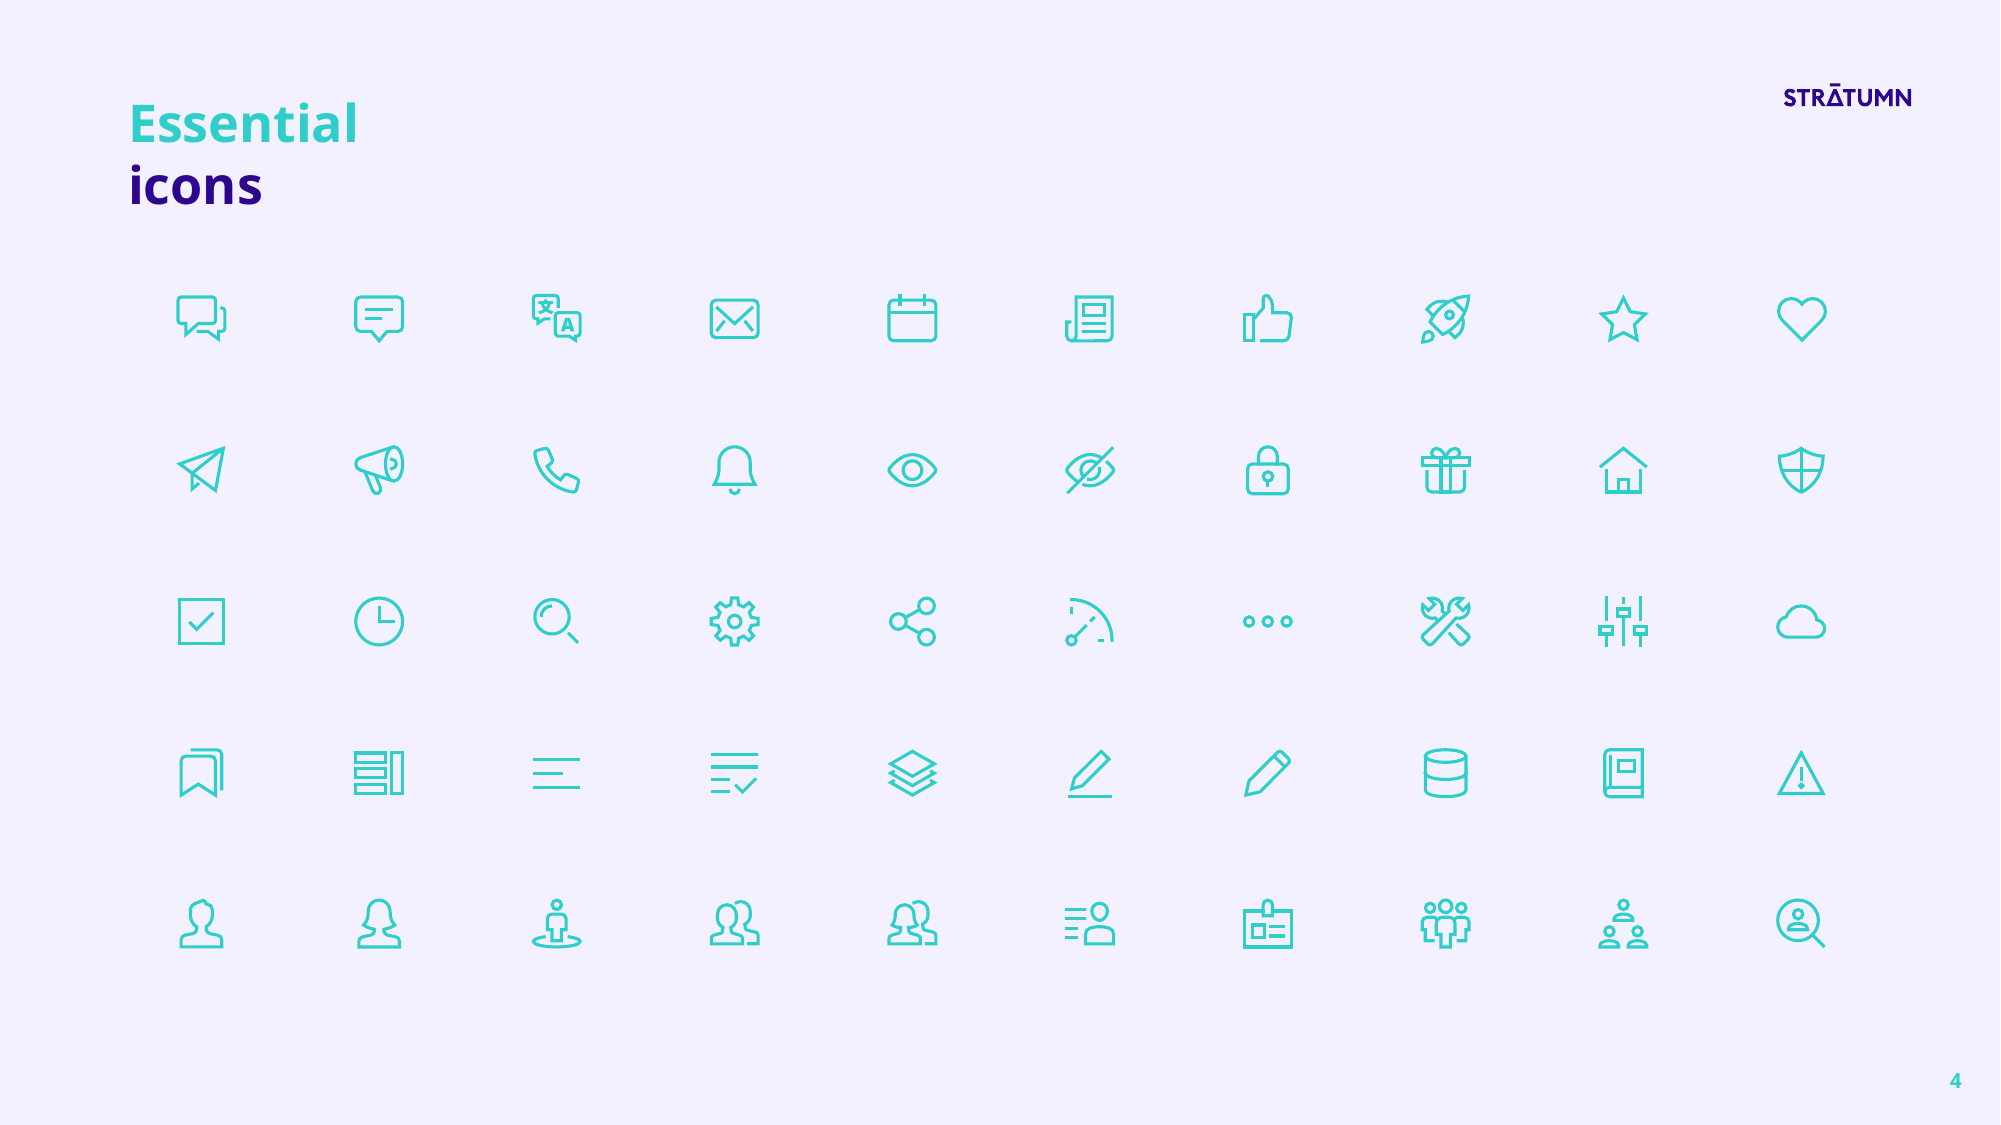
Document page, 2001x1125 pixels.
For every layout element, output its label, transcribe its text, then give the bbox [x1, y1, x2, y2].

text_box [355, 752, 403, 794]
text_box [1779, 752, 1824, 794]
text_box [1599, 448, 1648, 493]
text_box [355, 296, 403, 342]
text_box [1244, 616, 1292, 627]
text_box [888, 901, 937, 944]
text_box [358, 900, 400, 947]
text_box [1244, 899, 1292, 948]
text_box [1425, 749, 1467, 797]
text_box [890, 751, 935, 796]
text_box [1777, 899, 1824, 946]
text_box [1066, 902, 1114, 945]
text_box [1599, 597, 1648, 646]
text_box [1777, 605, 1825, 638]
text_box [180, 749, 222, 796]
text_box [712, 754, 757, 794]
text_box [534, 448, 579, 493]
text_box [534, 599, 578, 642]
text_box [1599, 899, 1648, 948]
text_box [533, 295, 581, 340]
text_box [534, 758, 579, 790]
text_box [888, 295, 937, 342]
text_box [710, 901, 759, 944]
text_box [1422, 899, 1469, 948]
text_box [1601, 298, 1646, 340]
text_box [890, 597, 935, 646]
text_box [1604, 749, 1643, 797]
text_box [179, 599, 224, 644]
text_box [1247, 446, 1289, 494]
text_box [1066, 448, 1113, 493]
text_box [1421, 448, 1470, 493]
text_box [710, 597, 759, 646]
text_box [1421, 597, 1470, 646]
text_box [1422, 295, 1468, 342]
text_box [1069, 751, 1111, 799]
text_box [533, 899, 581, 947]
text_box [1245, 751, 1289, 794]
text_box [181, 900, 222, 947]
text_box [355, 446, 403, 494]
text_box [710, 299, 759, 338]
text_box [1066, 296, 1113, 342]
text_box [714, 446, 756, 494]
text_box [177, 296, 226, 340]
title Essential icons [128, 90, 1140, 279]
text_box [888, 454, 935, 487]
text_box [1779, 448, 1824, 493]
text_box [1778, 298, 1826, 341]
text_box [1244, 295, 1292, 342]
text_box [355, 597, 403, 646]
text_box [1066, 599, 1113, 646]
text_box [179, 448, 224, 491]
